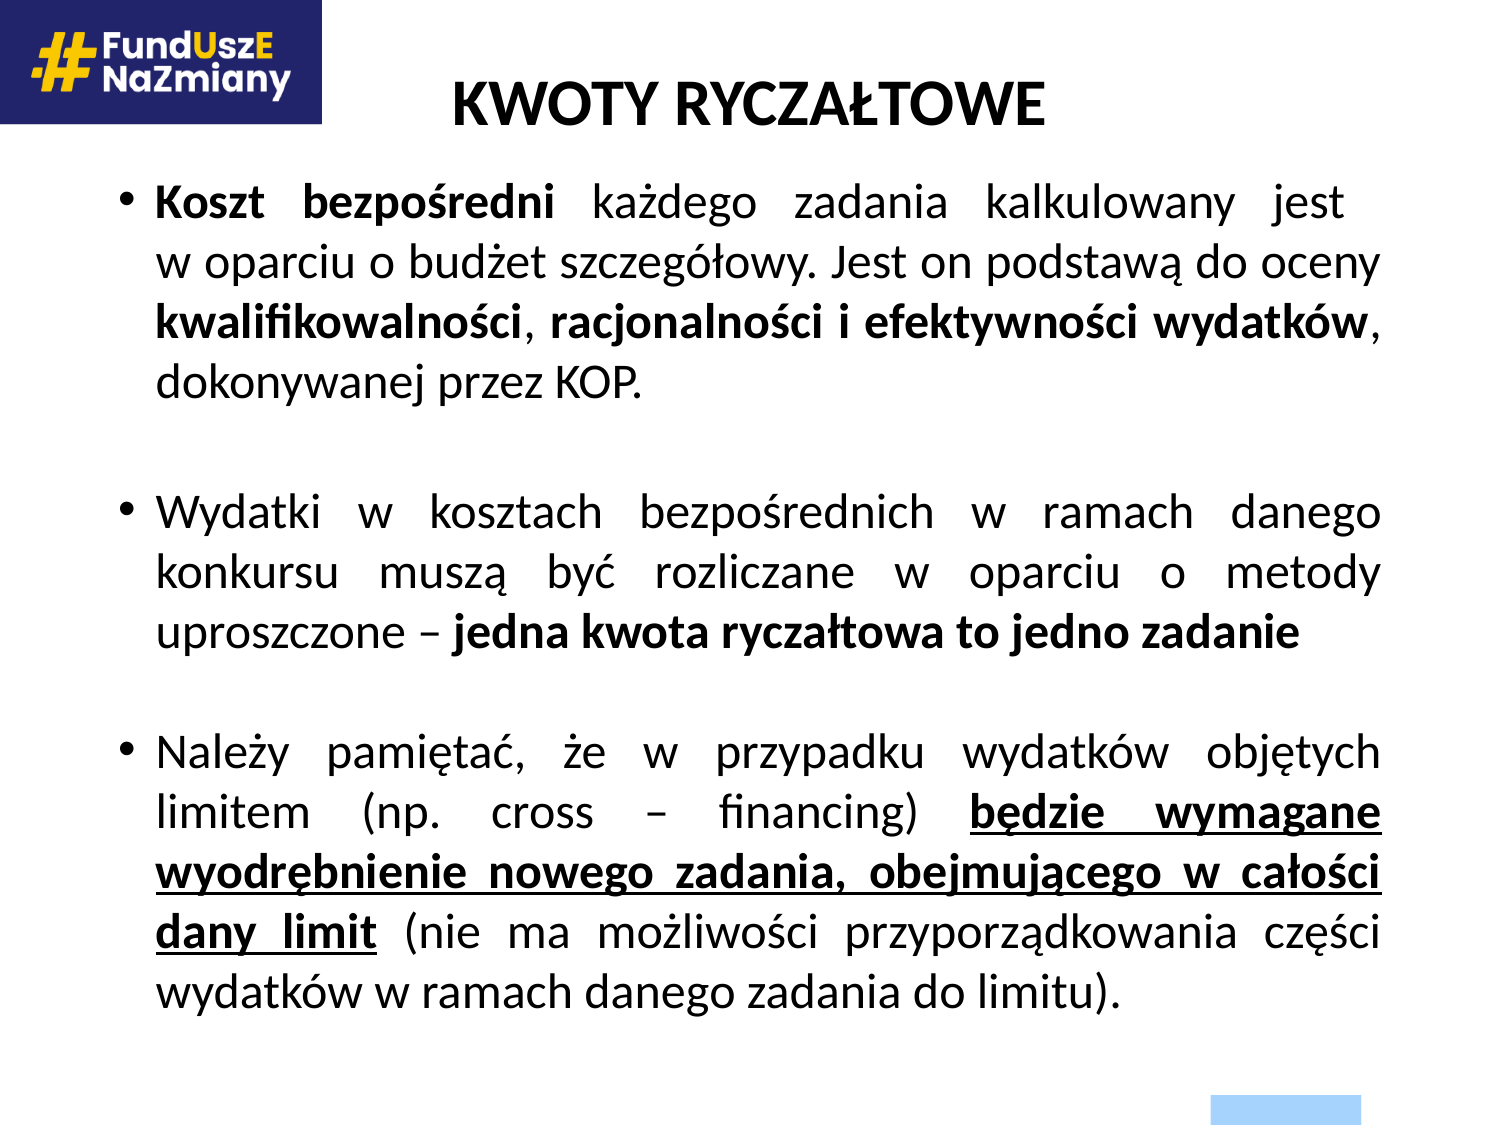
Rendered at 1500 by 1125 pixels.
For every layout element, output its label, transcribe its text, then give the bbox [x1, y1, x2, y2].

list Koszt bezpośredni każdego zadania kalkulowany jest w oparciu o budżet szczegółowy. Jest on podstawą do oceny kwalifikowalności, racjonalności i efektywności wydatków, dokonywanej przez KOP. Wydatki w kosztach bezpośrednich w ramach danego konkursu muszą być rozliczane w oparciu o metody uproszczone – jedna kwota ryczałtowa to jedno zadanie Należy pamiętać, że w przypadku wydatków objętych limitem (np. cross – financing) będzie wymagane wyodrębnienie nowego zadania, obejmującego w całości dany limit (nie ma możliwości przyporządkowania części wydatków w ramach danego zadania do limitu). [103, 160, 1397, 1080]
title KWOTY RYCZAŁTOWE [103, 34, 1397, 160]
picture [0, 0, 1500, 1125]
